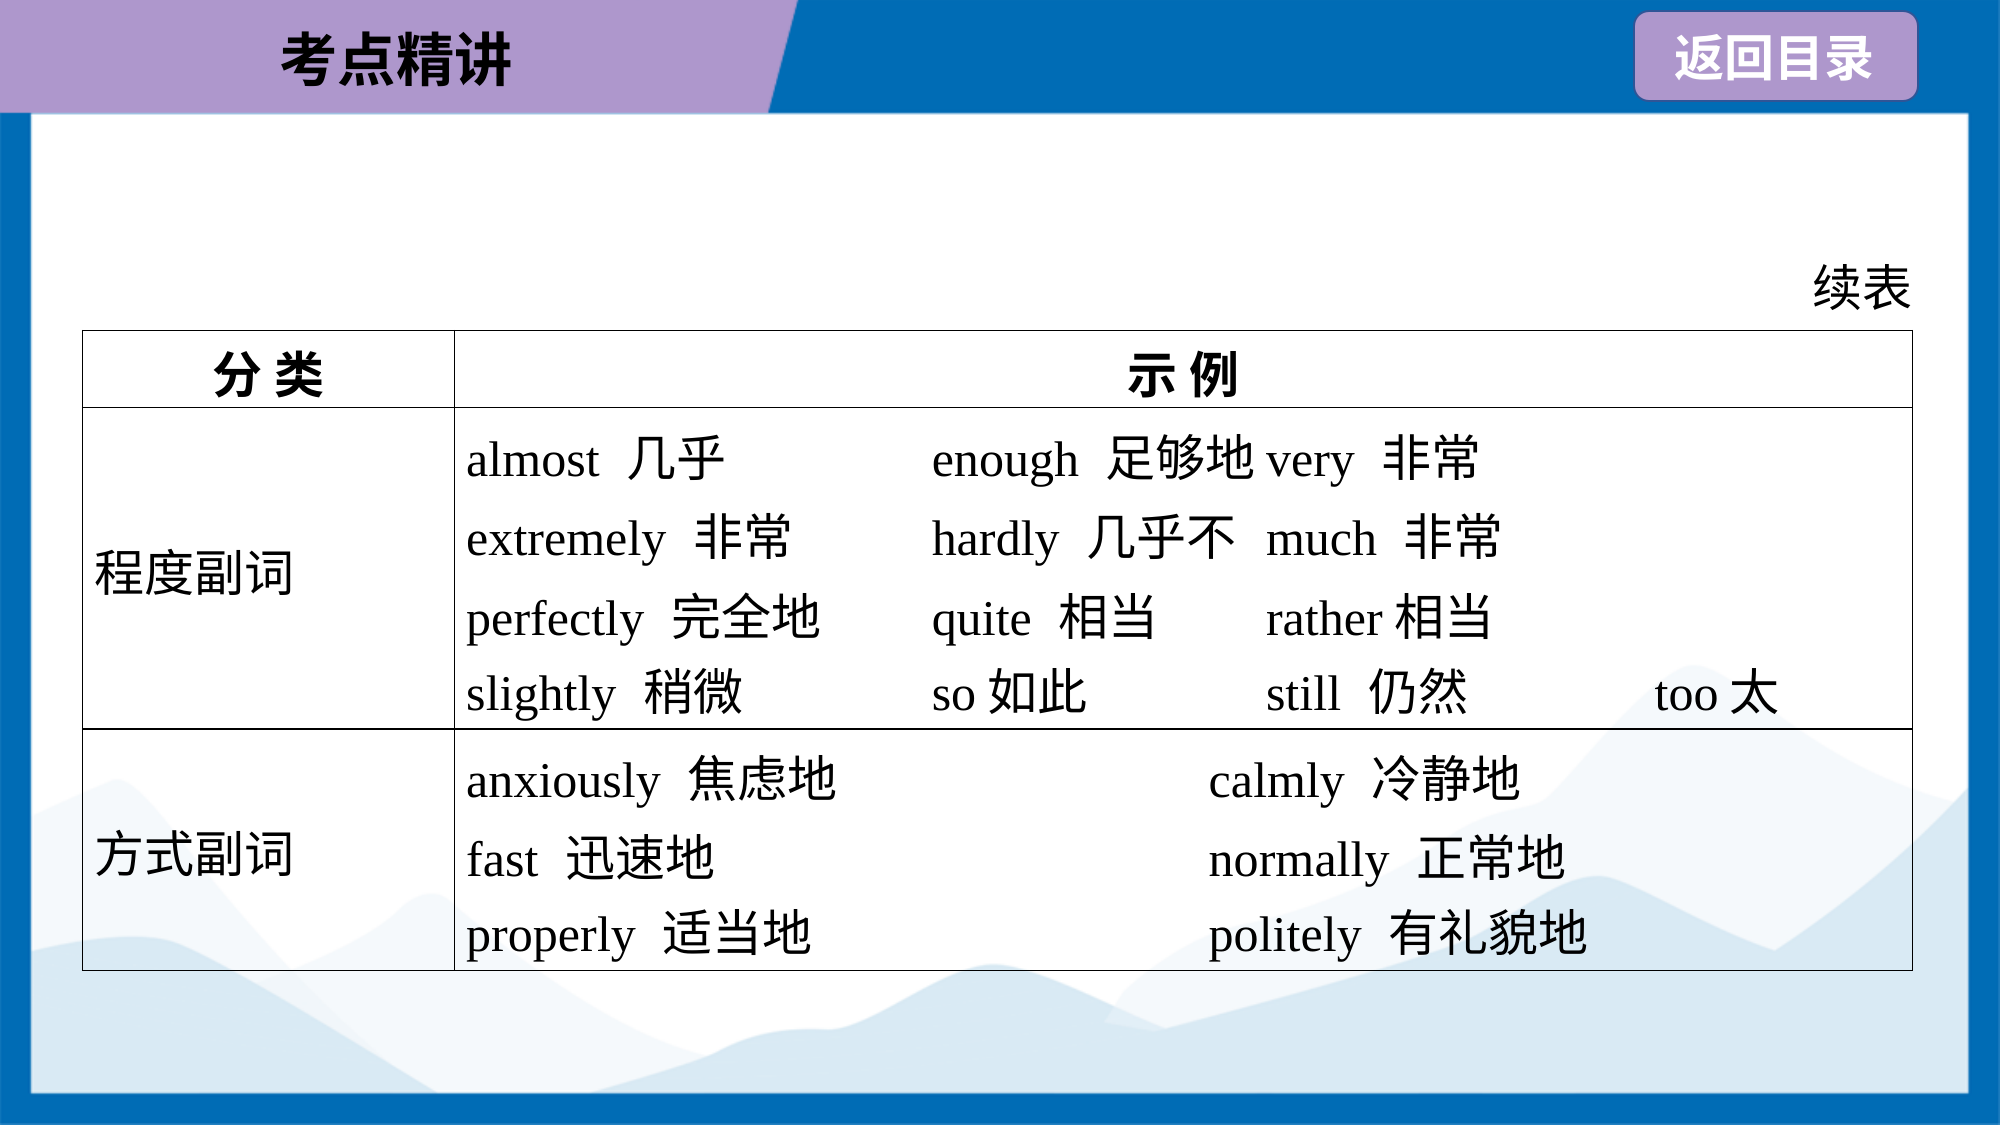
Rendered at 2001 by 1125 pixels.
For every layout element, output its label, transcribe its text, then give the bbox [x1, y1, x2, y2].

table_cell 程度副词 [83, 408, 454, 728]
picture [0, 0, 2000, 1125]
table_cell almost 几乎 enough 足够地 very 非常 extremely 非常 hardly 几乎不 much 非常 perfectly 完全地 quite 相当 rather相当 slightly 稍微 so如此 still 仍然 too太 [455, 408, 1912, 728]
text_box 续表 [1811, 229, 1913, 317]
table_cell 方式副词 [83, 730, 454, 970]
table_header 示 例 [455, 331, 1912, 407]
table_header 分 类 [83, 331, 454, 407]
table_cell anxiously 焦虑地 calmly 冷静地 fast 迅速地 normally 正常地 properly 适当地 politely 有礼貌地 [455, 730, 1912, 970]
